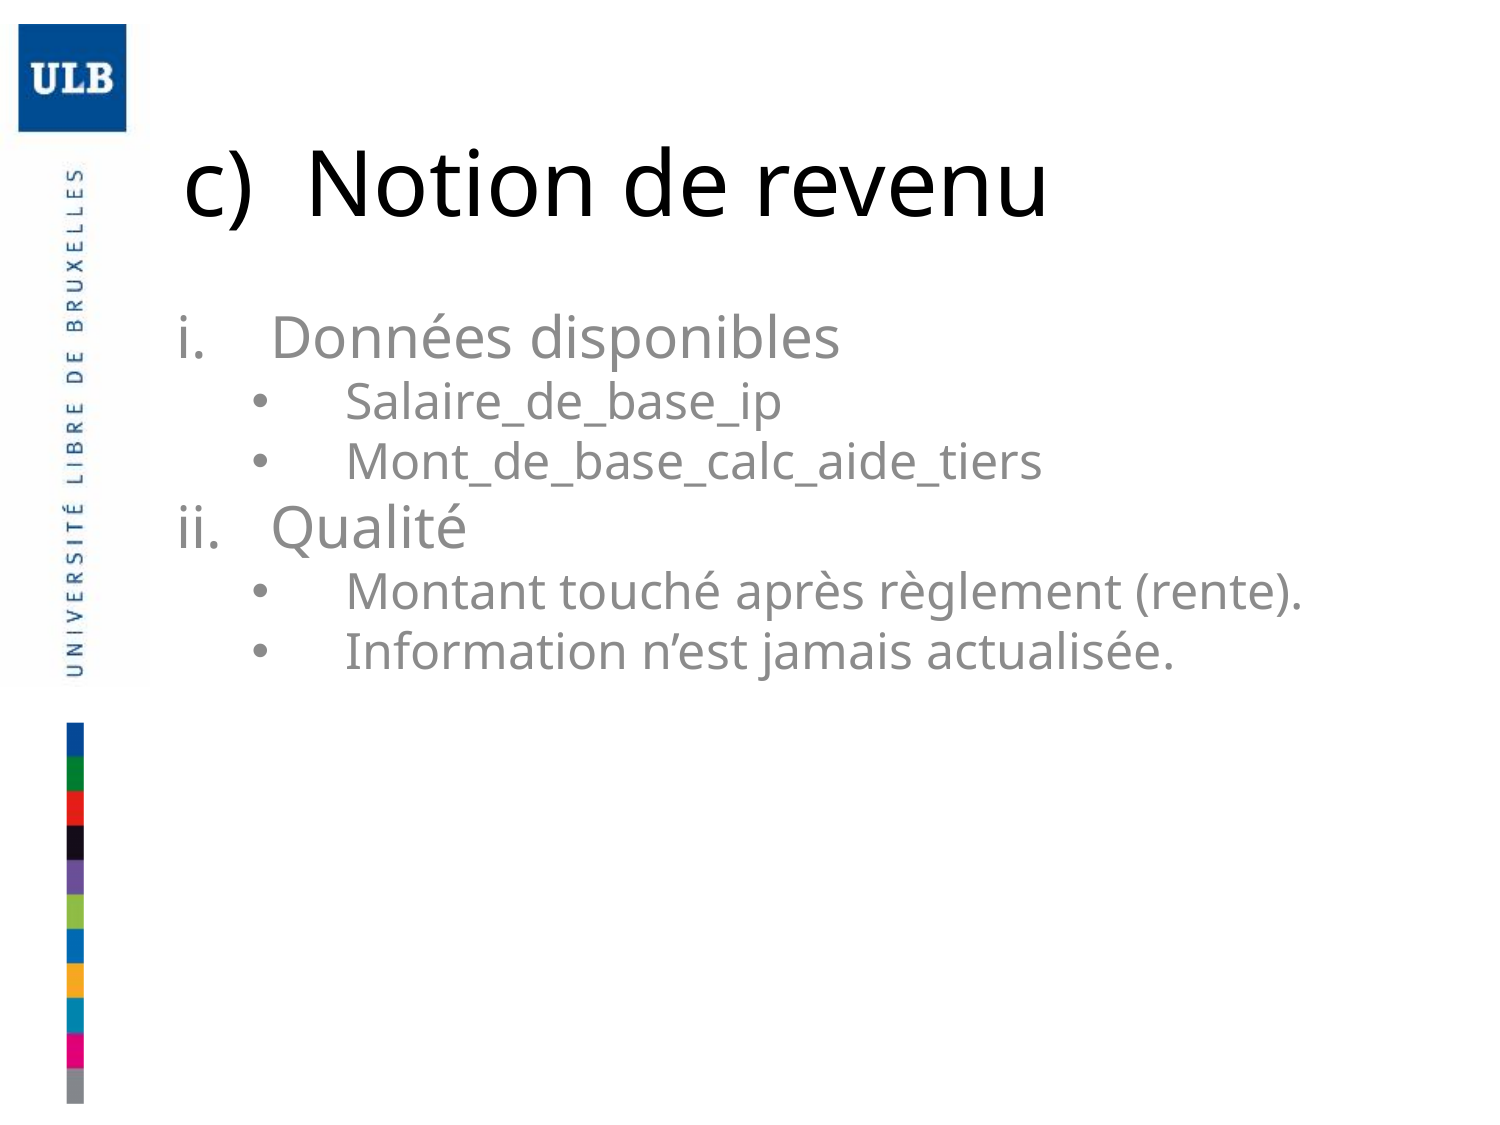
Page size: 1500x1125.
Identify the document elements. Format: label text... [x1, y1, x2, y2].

picture [0, 24, 150, 687]
picture [67, 757, 83, 929]
picture [67, 723, 83, 754]
picture [67, 932, 83, 999]
title Notion de revenu [95, 100, 1139, 260]
picture [67, 1032, 83, 1103]
subtitle Données disponibles Salaire_de_base_ip Mont_de_base_calc_aide_tiers Qualité Montant touché après règlement (rente). Information n’est jamais actualisée. [161, 292, 1476, 1061]
